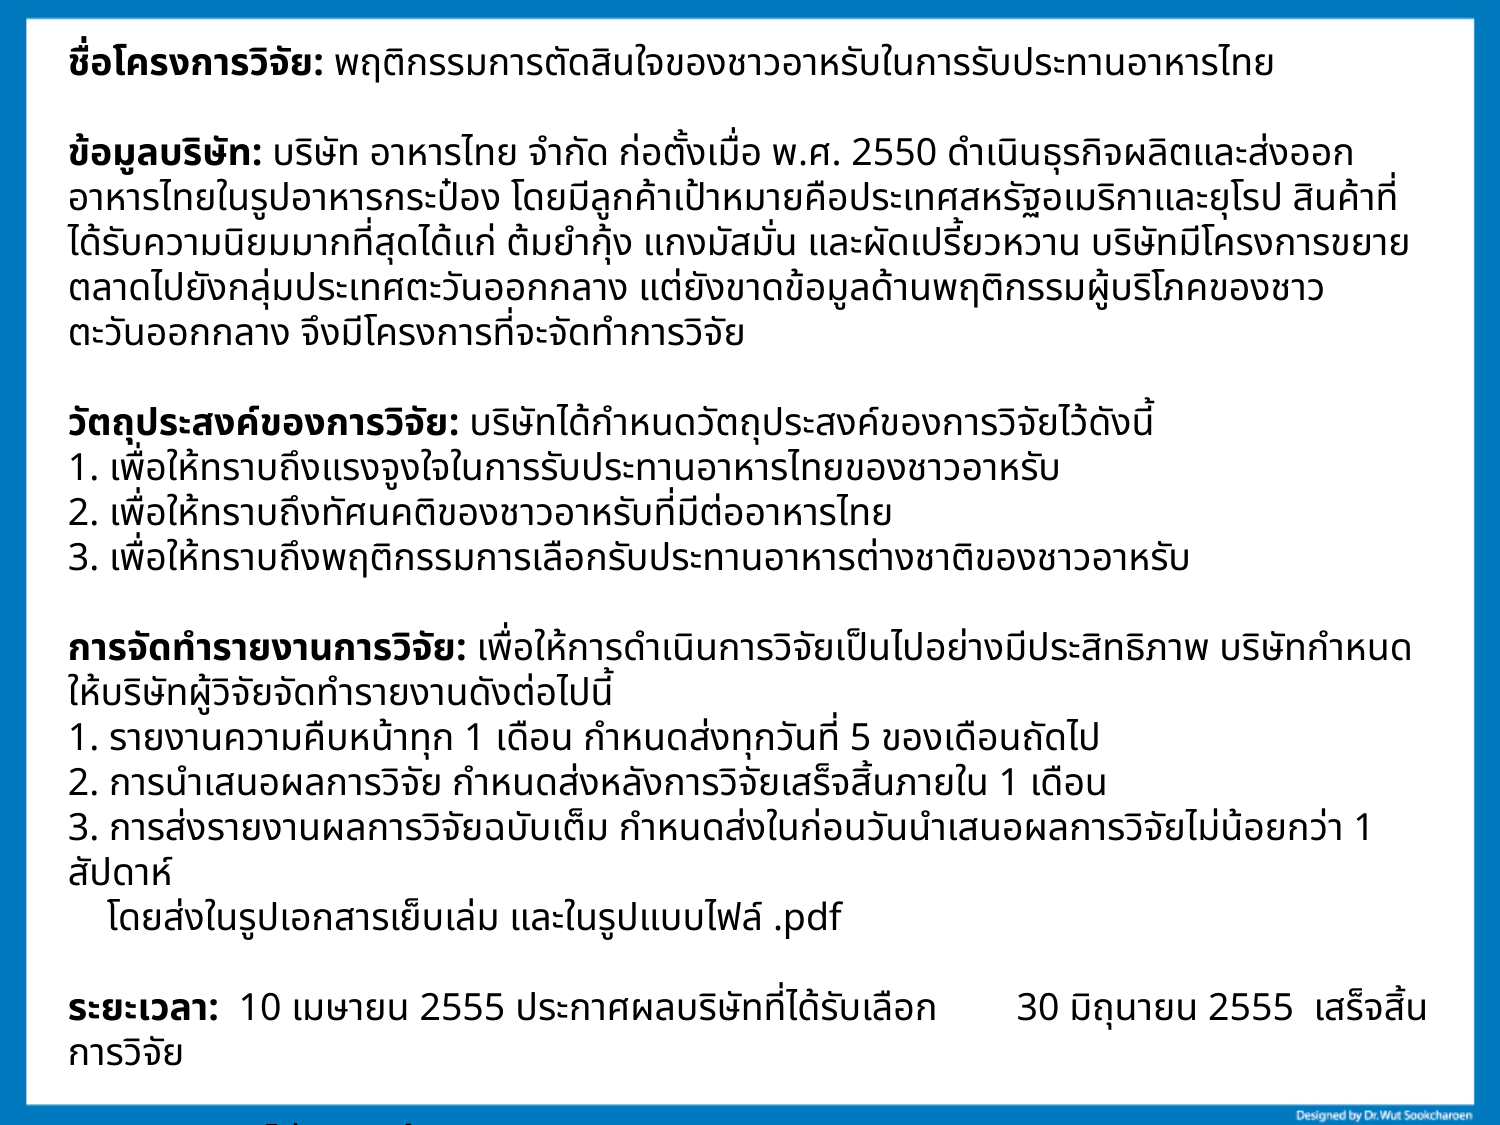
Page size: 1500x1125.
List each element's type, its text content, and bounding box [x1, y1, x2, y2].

text_box ชื่อโครงการวิจัย: พฤติกรรมการตัดสินใจของชาวอาหรับในการรับประทานอาหารไทย ข้อมูลบริษัท: บริษัท อาหารไทย จำกัด ก่อตั้งเมื่อ พ.ศ. 2550 ดำเนินธุรกิจผลิตและส่งออกอาหารไทยในรูปอาหารกระป๋อง โดยมีลูกค้าเป้าหมายคือประเทศสหรัฐอเมริกาและยุโรป สินค้าที่ได้รับความนิยมมากที่สุดได้แก่ ต้มยำกุ้ง แกงมัสมั่น และผัดเปรี้ยวหวาน บริษัทมีโครงการขยายตลาดไปยังกลุ่มประเทศตะวันออกกลาง แต่ยังขาดข้อมูลด้านพฤติกรรมผู้บริโภคของชาวตะวันออกกลาง จึงมีโครงการที่จะจัดทำการวิจัย วัตถุประสงค์ของการวิจัย: บริษัทได้กำหนดวัตถุประสงค์ของการวิจัยไว้ดังนี้ 1. เพื่อให้ทราบถึงแรงจูงใจในการรับประทานอาหารไทยของชาวอาหรับ 2. เพื่อให้ทราบถึงทัศนคติของชาวอาหรับที่มีต่ออาหารไทย 3. เพื่อให้ทราบถึงพฤติกรรมการเลือกรับประทานอาหารต่างชาติของชาวอาหรับ การจัดทำรายงานการวิจัย: เพื่อให้การดำเนินการวิจัยเป็นไปอย่างมีประสิทธิภาพ บริษัทกำหนดให้บริษัทผู้วิจัยจัดทำรายงานดังต่อไปนี้ 1. รายงานความคืบหน้าทุก 1 เดือน กำหนดส่งทุกวันที่ 5 ของเดือนถัดไป 2. การนำเสนอผลการวิจัย กำหนดส่งหลังการวิจัยเสร็จสิ้นภายใน 1 เดือน 3. การส่งรายงานผลการวิจัยฉบับเต็ม กำหนดส่งในก่อนวันนำเสนอผลการวิจัยไม่น้อยกว่า 1 สัปดาห์ โดยส่งในรูปเอกสารเย็บเล่ม และในรูปแบบไฟล์ .pdf ระยะเวลา: 10 เมษายน 2555 ประกาศผลบริษัทที่ได้รับเลือก 30 มิถุนายน 2555 เสร็จสิ้นการวิจัย งบประมาณ: ไม่เกิน 2 ล้านบาท ผู้ประสานงานโครงการ: ดร. วุฒิ สุขเจริญ โทร. 081-810-9698 Email: bestofsiam@hotmail.com [53, 30, 1447, 1125]
picture [0, 0, 1500, 1125]
